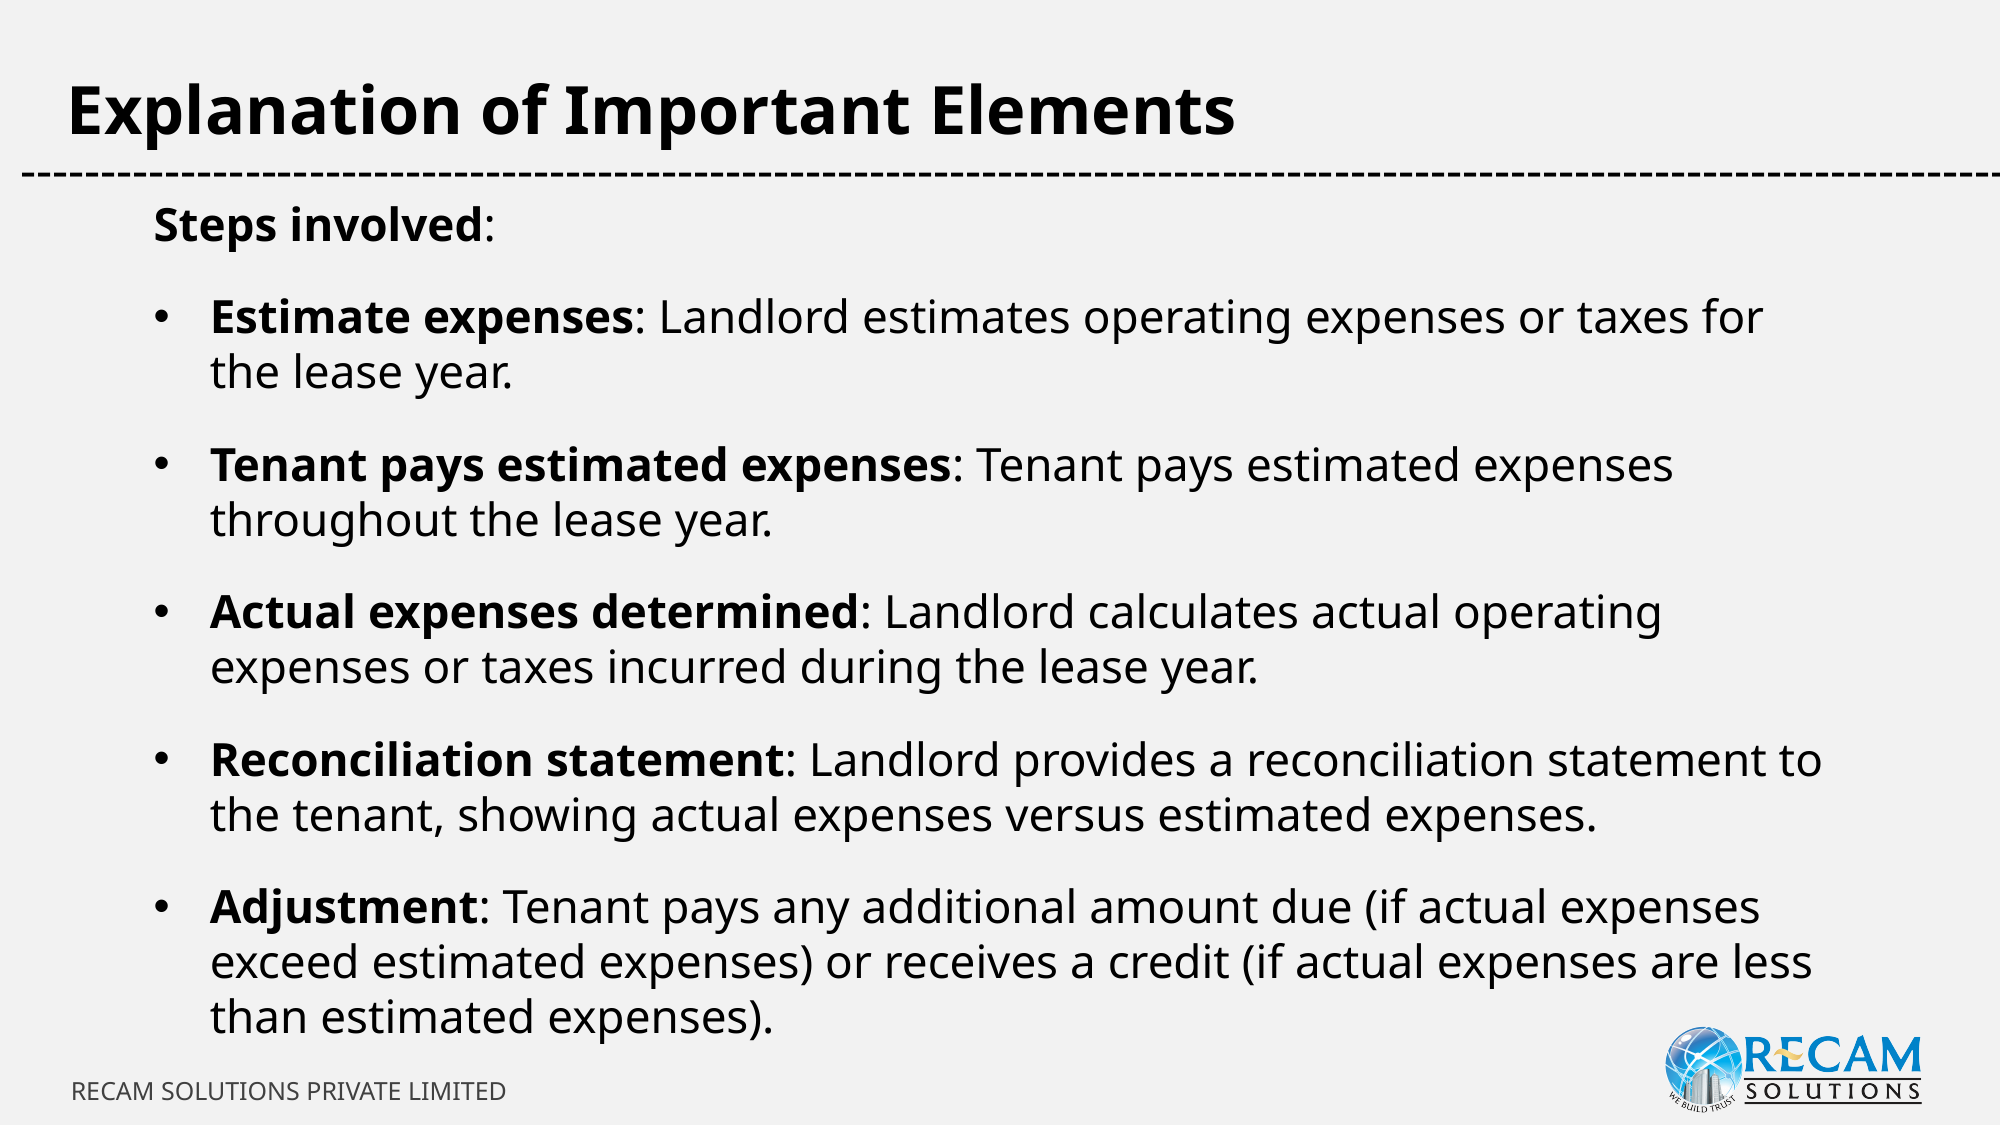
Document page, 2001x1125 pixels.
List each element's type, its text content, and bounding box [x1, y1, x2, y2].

text_box Explanation of Important Elements [51, 60, 1520, 131]
picture [1652, 1014, 1935, 1125]
text_box ----------------------------------------------------------------------------------------------------------------------------- [6, 131, 2000, 207]
footer RECAM SOLUTIONS PRIVATE LIMITED [70, 1073, 971, 1107]
text_box Steps involved: Estimate expenses: Landlord estimates operating expenses or taxes for the lease year. Tenant pays estimated expenses: Tenant pays estimated expenses throughout the lease year. Actual expenses determined: Landlord calculates actual operating expenses or taxes incurred during the lease year. Reconciliation statement: Landlord provides a reconciliation statement to the tenant, showing actual expenses versus estimated expenses. Adjustment: Tenant pays any additional amount due (if actual expenses exceed estimated expenses) or receives a credit (if actual expenses are less than estimated expenses). [138, 188, 1842, 1051]
